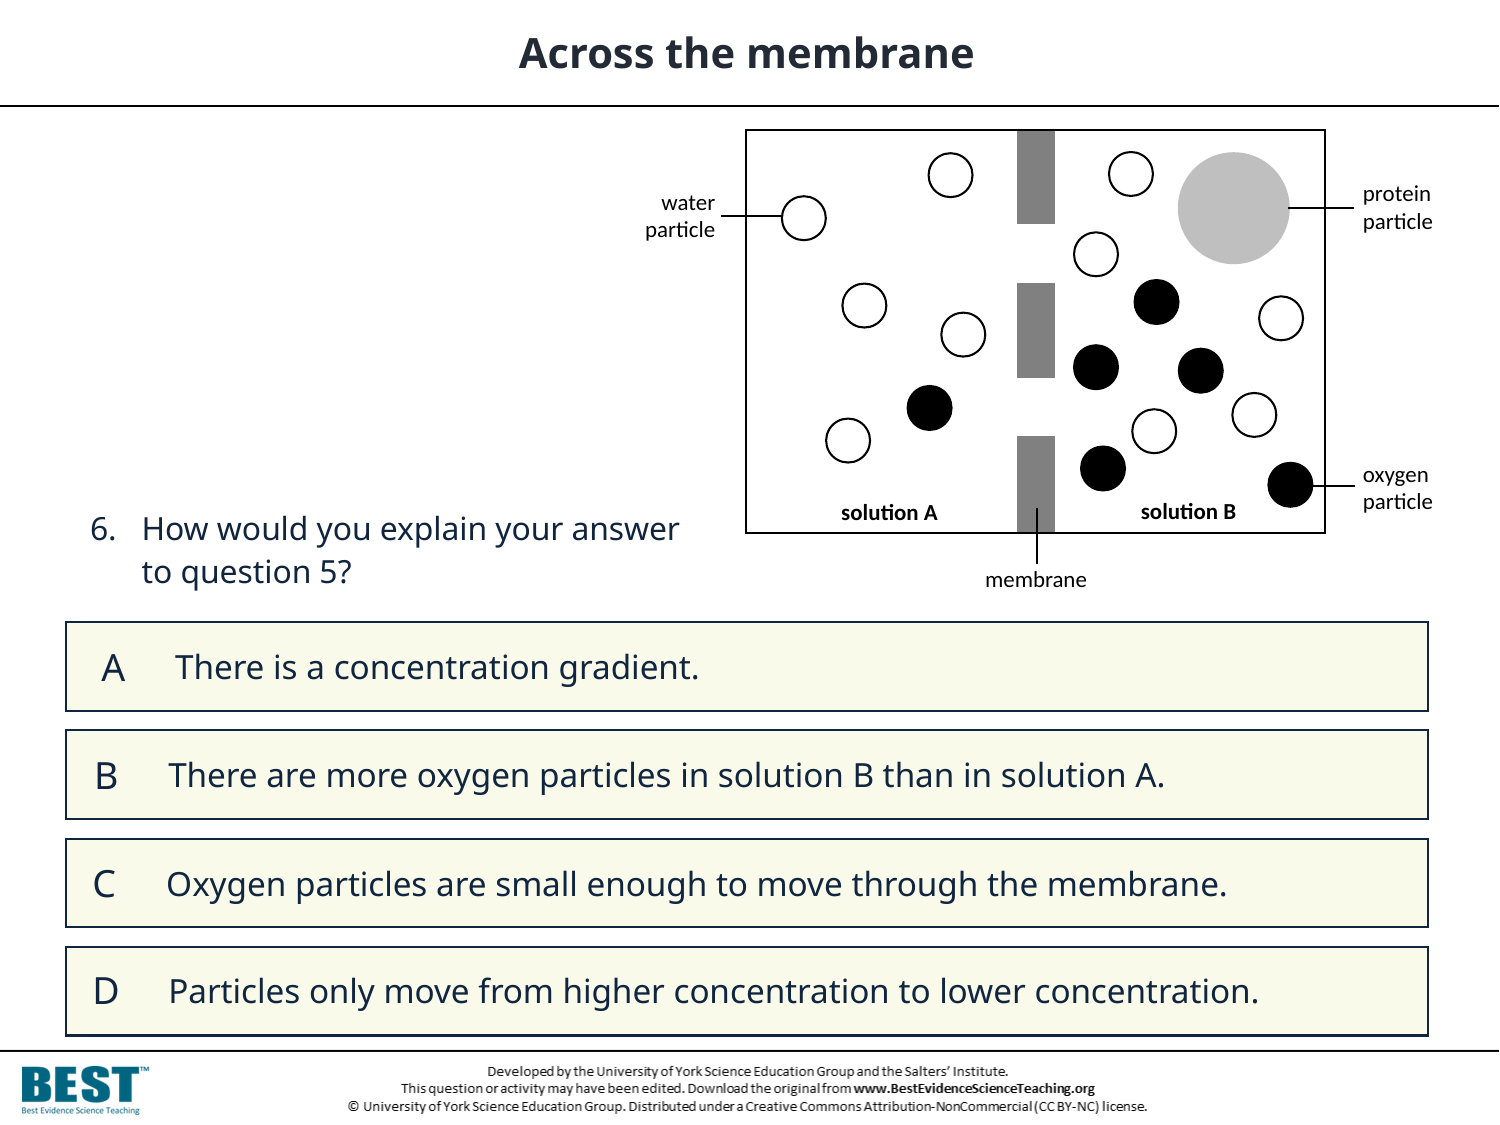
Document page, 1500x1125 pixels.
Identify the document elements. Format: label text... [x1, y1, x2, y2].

text_box Across the membrane [23, 4, 1471, 99]
picture [0, 105, 1500, 1125]
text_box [594, 129, 1484, 597]
